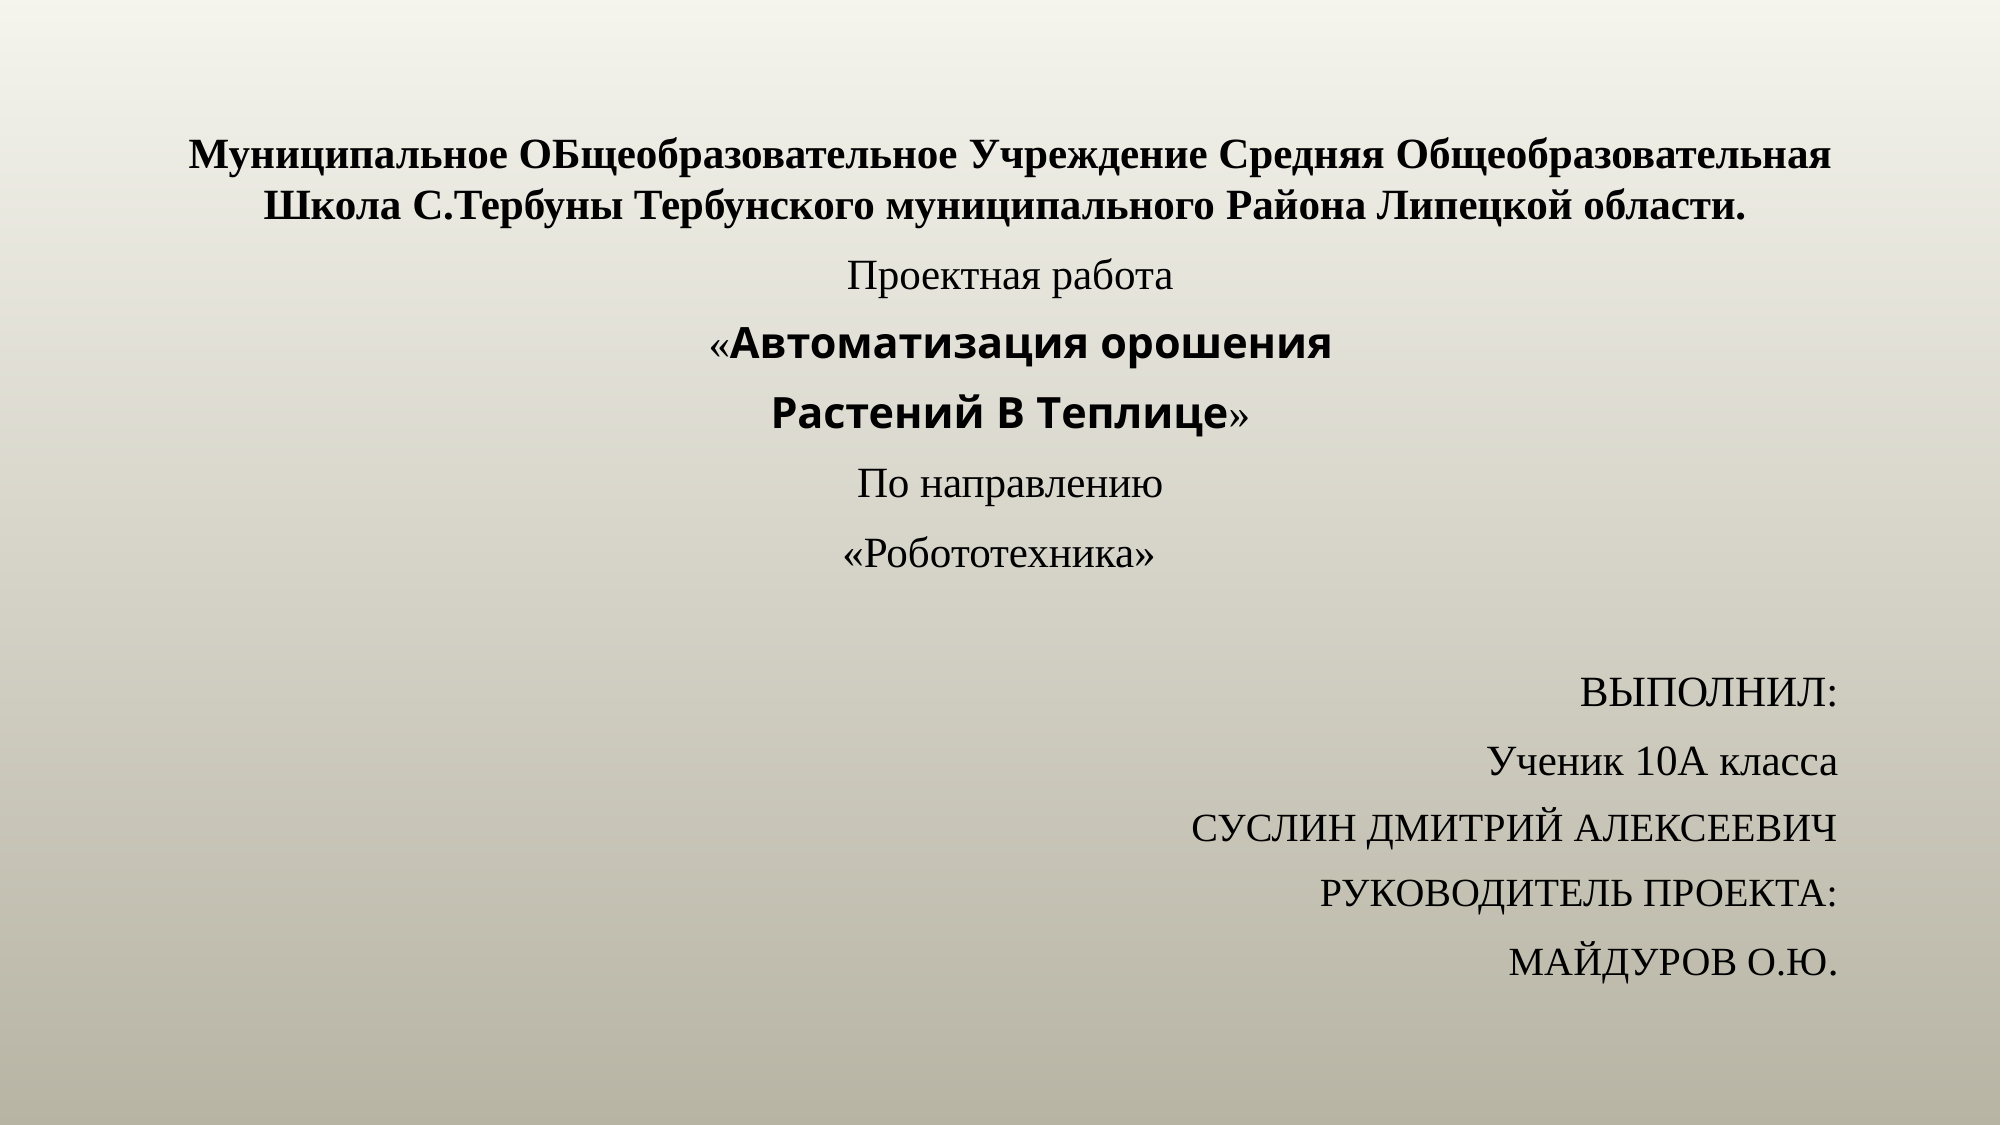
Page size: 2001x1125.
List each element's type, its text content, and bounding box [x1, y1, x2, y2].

subtitle Муниципальное общеобразовательное учреждение средняя общеобразовательная школа с.Тербуны Тербунского муниципального района Липецкой области. Проектная работа «Автоматизация орошения растений в теплице» По направлению «Робототехника» Выполнил: ученик 10А класса Суслин Дмитрий Алексеевич Руководитель проекта: Майдуров О.Ю. [167, 117, 1854, 1055]
